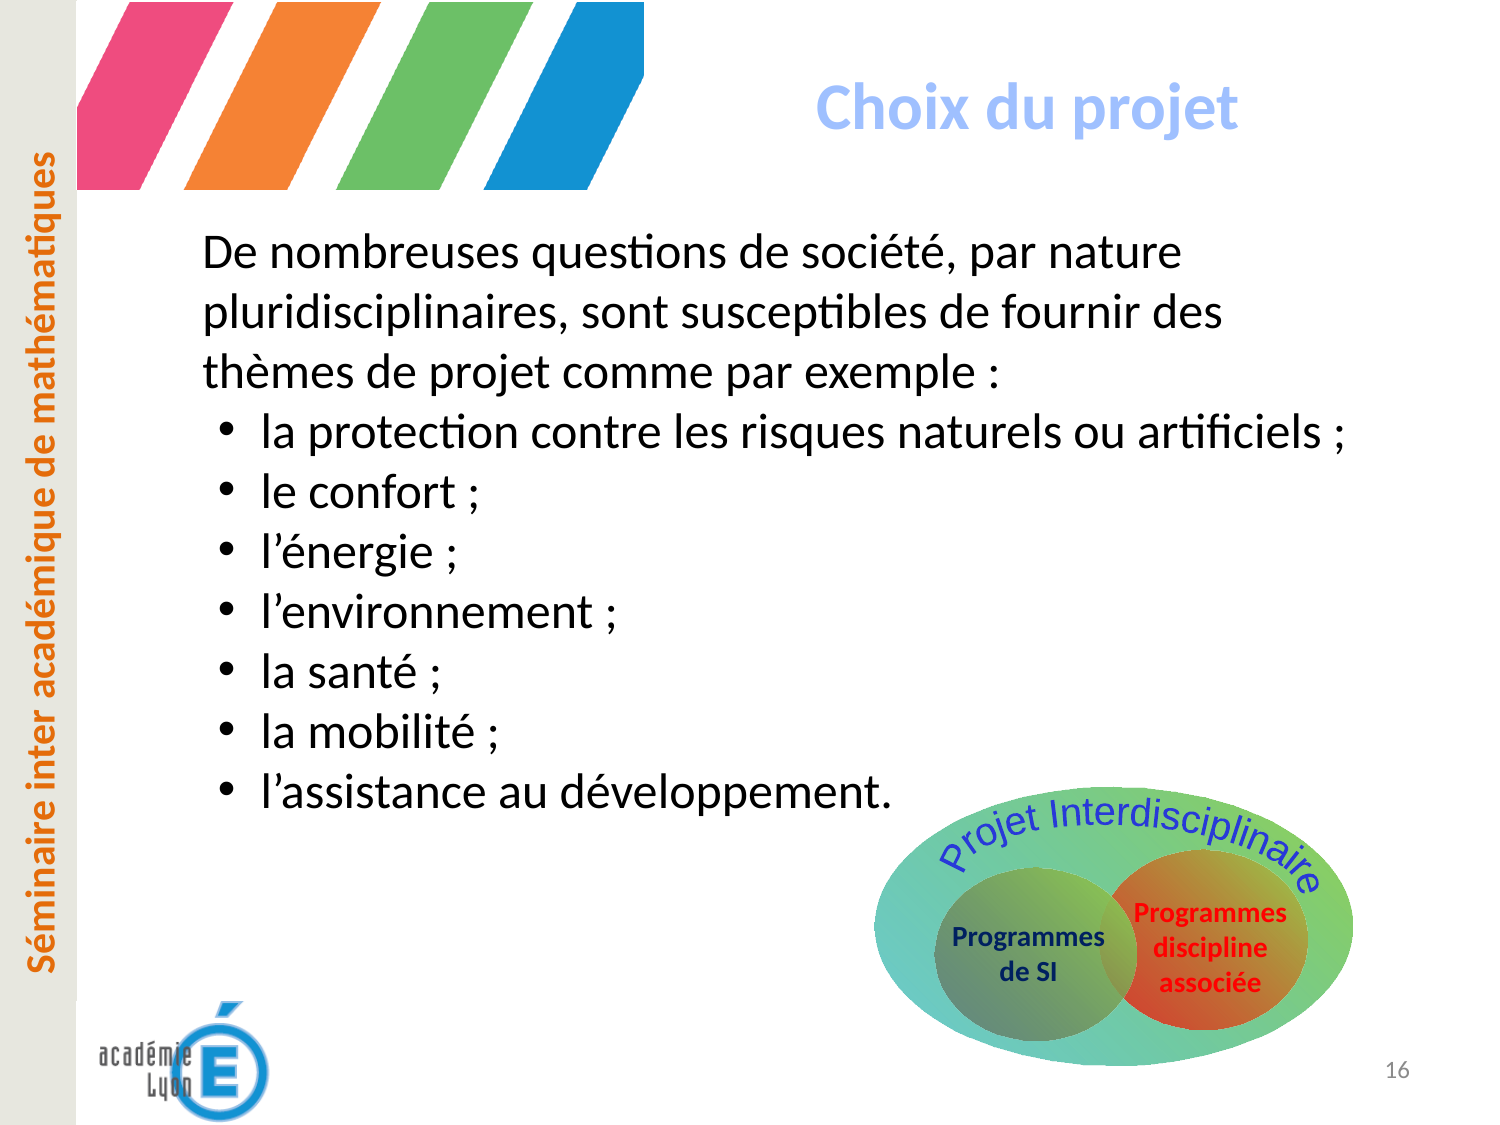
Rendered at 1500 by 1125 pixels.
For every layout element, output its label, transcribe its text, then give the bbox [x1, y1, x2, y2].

text_box De nombreuses questions de société, par nature pluridisciplinaires, sont susceptibles de fournir des thèmes de projet comme par exemple : la protection contre les risques naturels ou artificiels ; le confort ; l’énergie ; l’environnement ; la santé ; la mobilité ; l’assistance au développement. [187, 210, 1395, 886]
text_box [874, 786, 1353, 1067]
picture [0, 0, 644, 1125]
slide_number 16 [927, 1042, 1425, 1094]
text_box Choix du projet [801, 55, 1256, 150]
